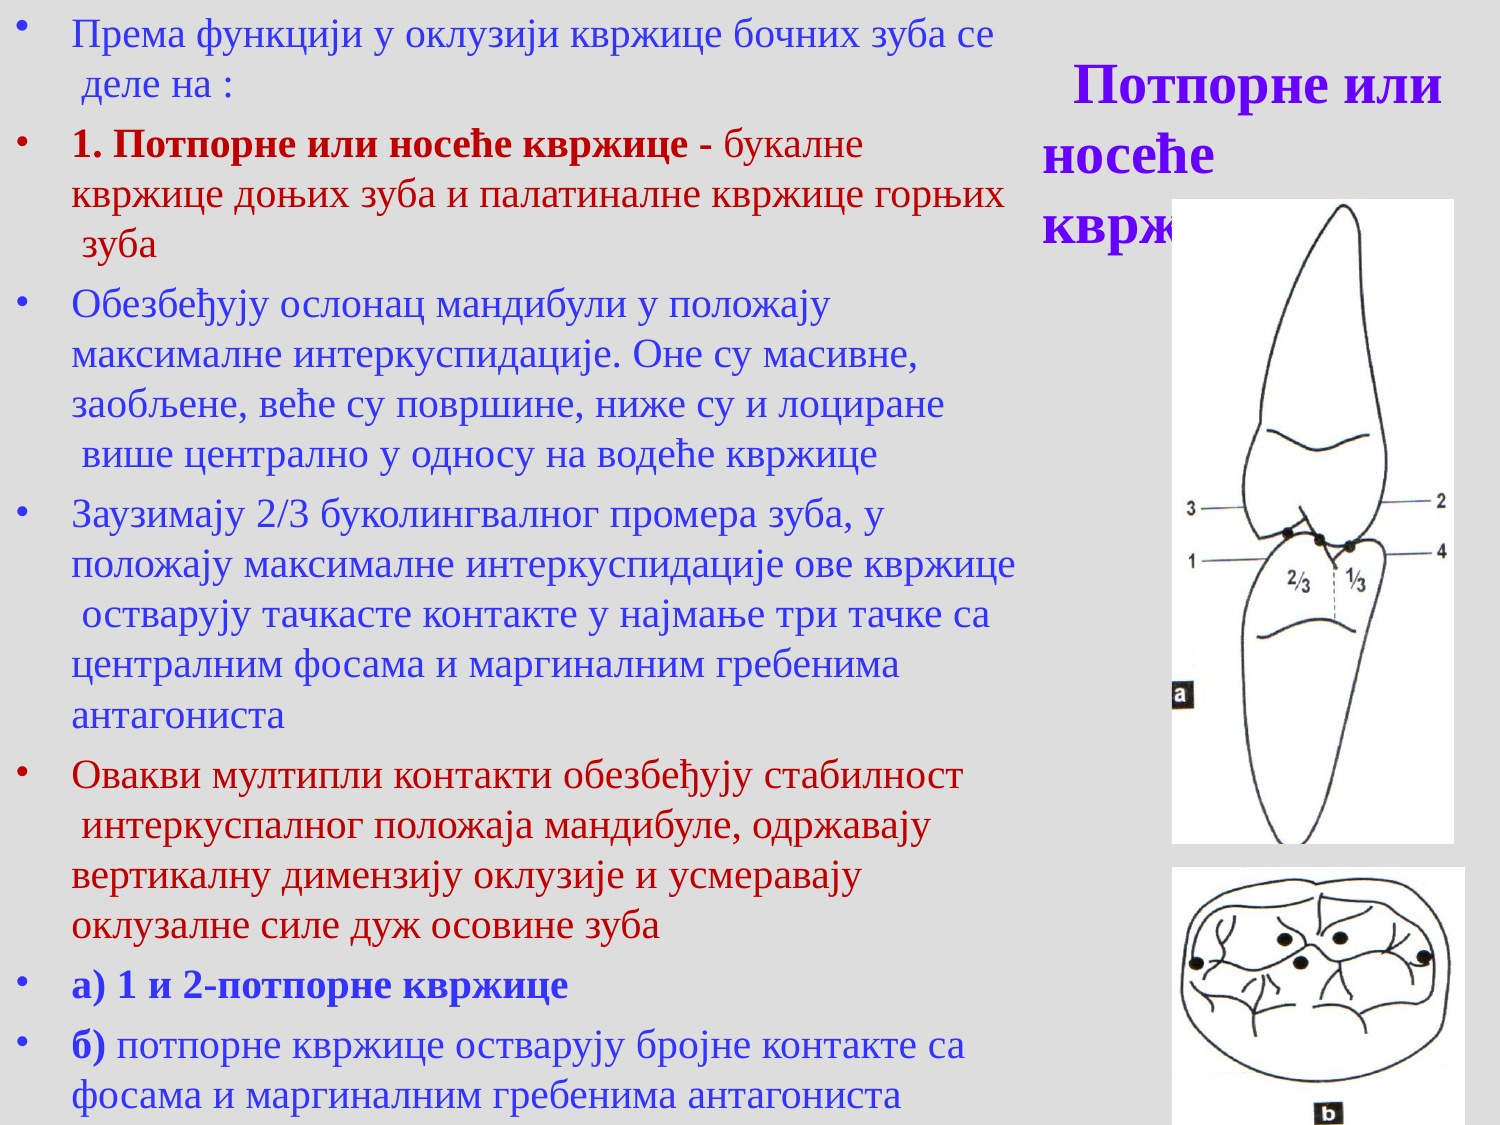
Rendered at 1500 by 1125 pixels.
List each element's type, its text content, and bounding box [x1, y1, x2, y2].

text_box Према функцији у оклузији квржице бочних зуба се деле на : 1. Потпорне или носеће квржице - букалне квржице доњих зуба и палатиналне квржице горњих зуба Обезбеђују ослонац мандибули у положају максималне интеркуспидације. Оне су масивне, заобљене, веће су површине, ниже су и лоциране више централно у односу на водеће квржице Заузимају 2/3 буколингвалног промера зуба, у положају максималне интеркуспидације ове квржице остварују тачкасте контакте у најмање три тачке са централним фосама и маргиналним гребенима антагониста Овакви мултипли контакти обезбеђују стабилност интеркуспалног положаја мандибуле, одржавају вертикалну димензију оклузије и усмеравају оклузалне силе дуж осовине зуба а) 1 и 2-потпорне квржице б) потпорне квржице остварују бројне контакте са фосама и маргиналним гребенима антагониста [12, 3, 1025, 1117]
text_box [1171, 867, 1465, 1125]
text_box [1171, 199, 1455, 844]
title Потпорне или носеће квржице [1040, 43, 1479, 256]
